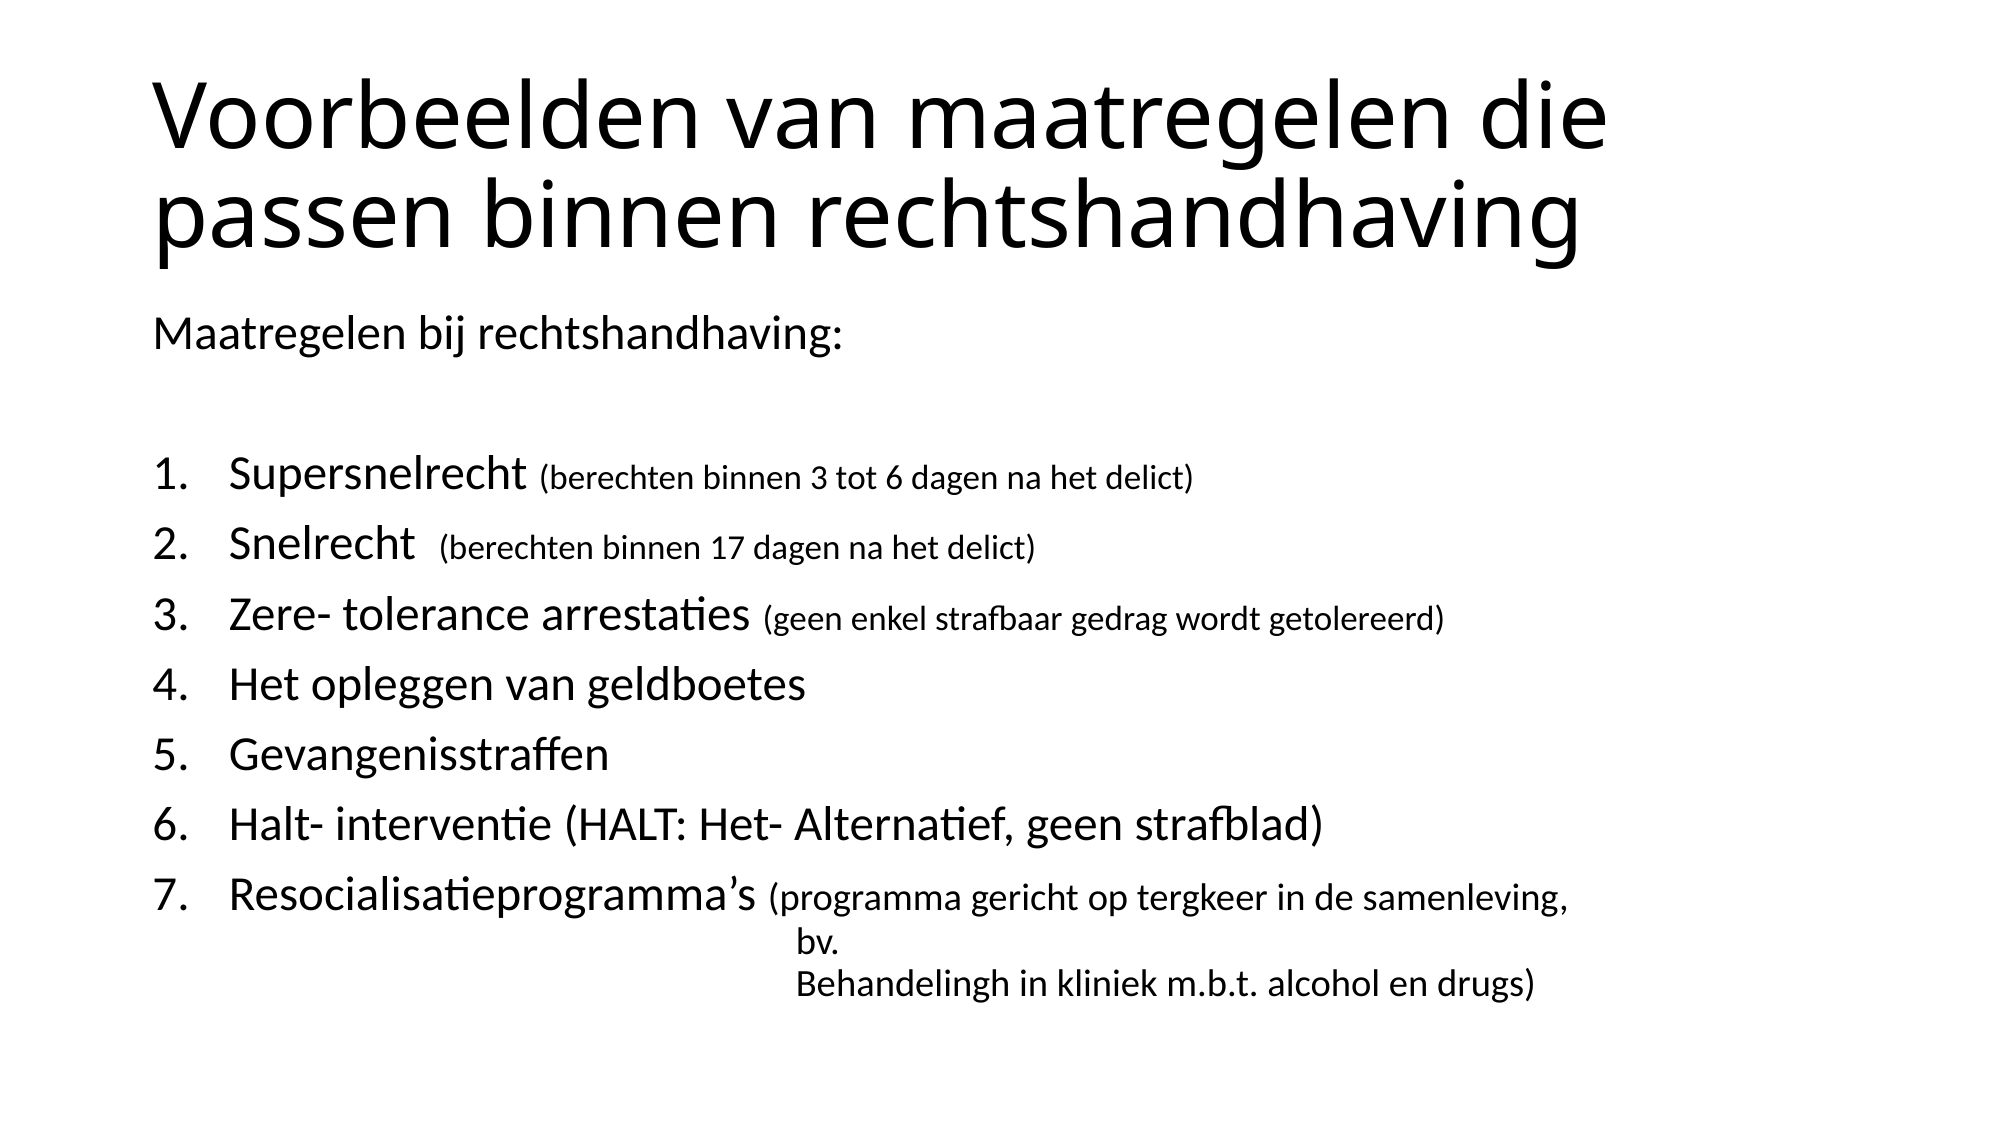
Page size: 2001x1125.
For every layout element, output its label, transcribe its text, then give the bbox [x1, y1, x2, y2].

title Voorbeelden van maatregelen die passen binnen rechtshandhaving [137, 59, 1863, 278]
list Maatregelen bij rechtshandhaving: Supersnelrecht (berechten binnen 3 tot 6 dagen na het delict) Snelrecht (berechten binnen 17 dagen na het delict) Zere- tolerance arrestaties (geen enkel strafbaar gedrag wordt getolereerd) Het opleggen van geldboetes Gevangenisstraffen Halt- interventie (HALT: Het- Alternatief, geen strafblad) Resocialisatieprogramma’s (programma gericht op tergkeer in de samenleving, bv. Behandelingh in kliniek m.b.t. alcohol en drugs) [137, 299, 2000, 1014]
